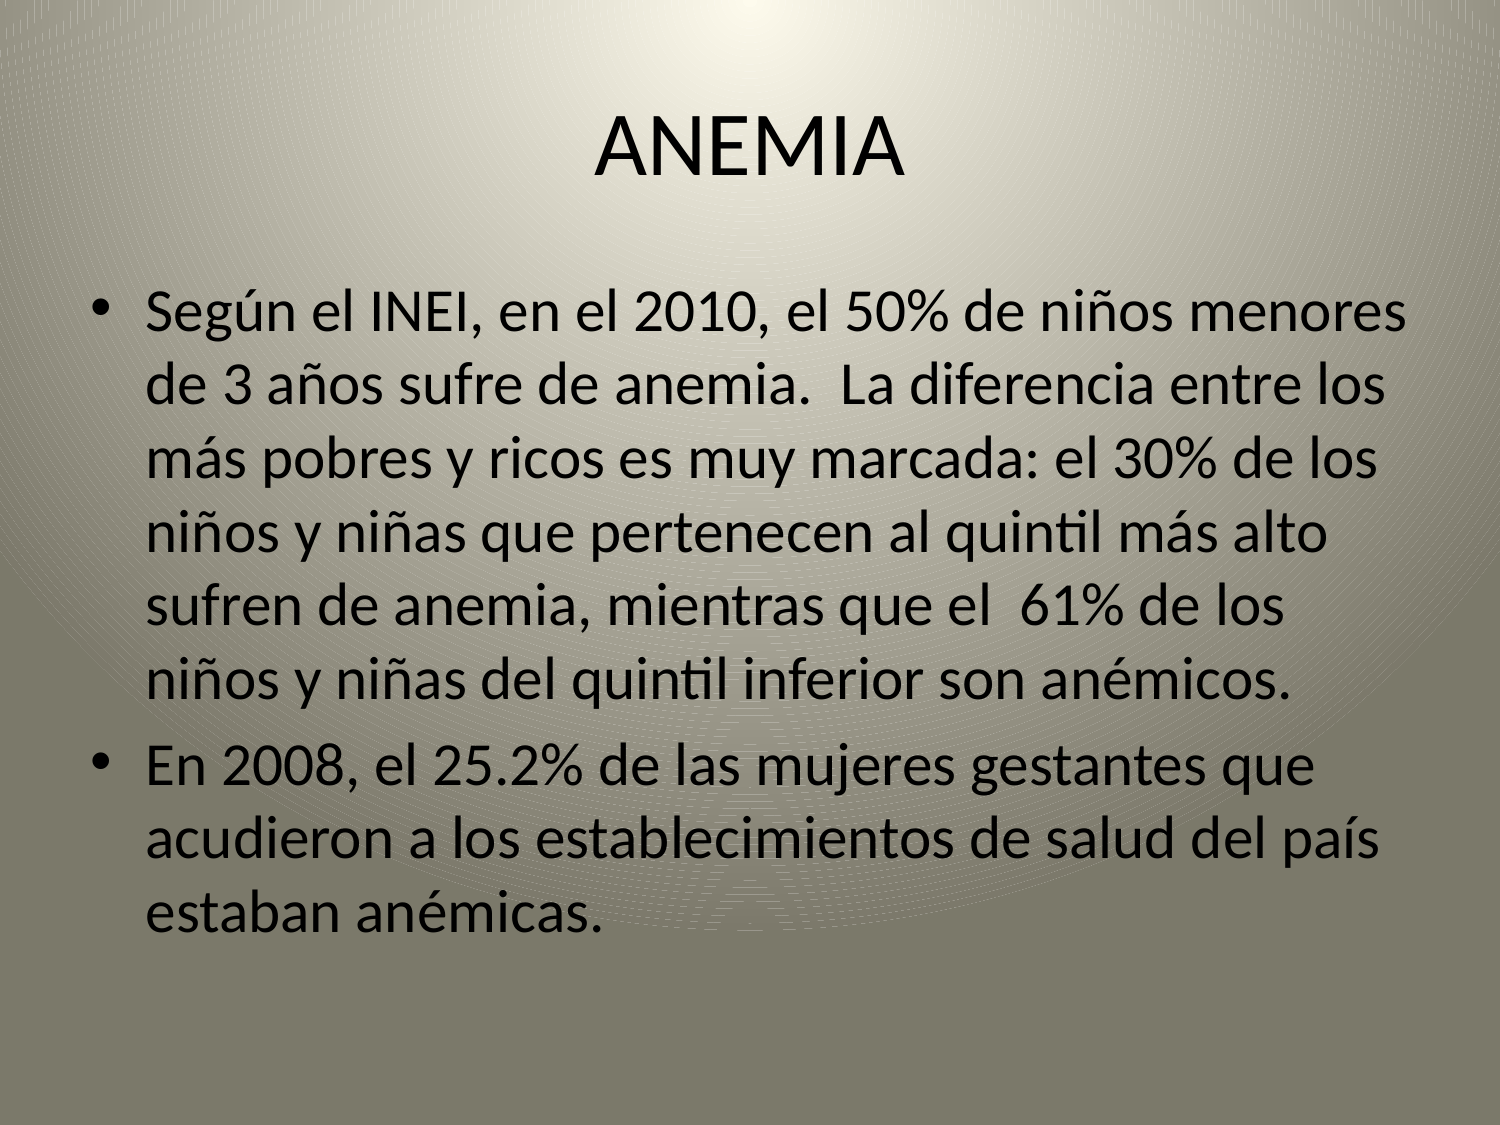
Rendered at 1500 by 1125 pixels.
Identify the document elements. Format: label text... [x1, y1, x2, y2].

list Según el INEI, en el 2010, el 50% de niños menores de 3 años sufre de anemia. La diferencia entre los más pobres y ricos es muy marcada: el 30% de los niños y niñas que pertenecen al quintil más alto sufren de anemia, mientras que el 61% de los niños y niñas del quintil inferior son anémicos. En 2008, el 25.2% de las mujeres gestantes que acudieron a los establecimientos de salud del país estaban anémicas. [75, 262, 1425, 1005]
title ANEMIA [75, 45, 1425, 233]
